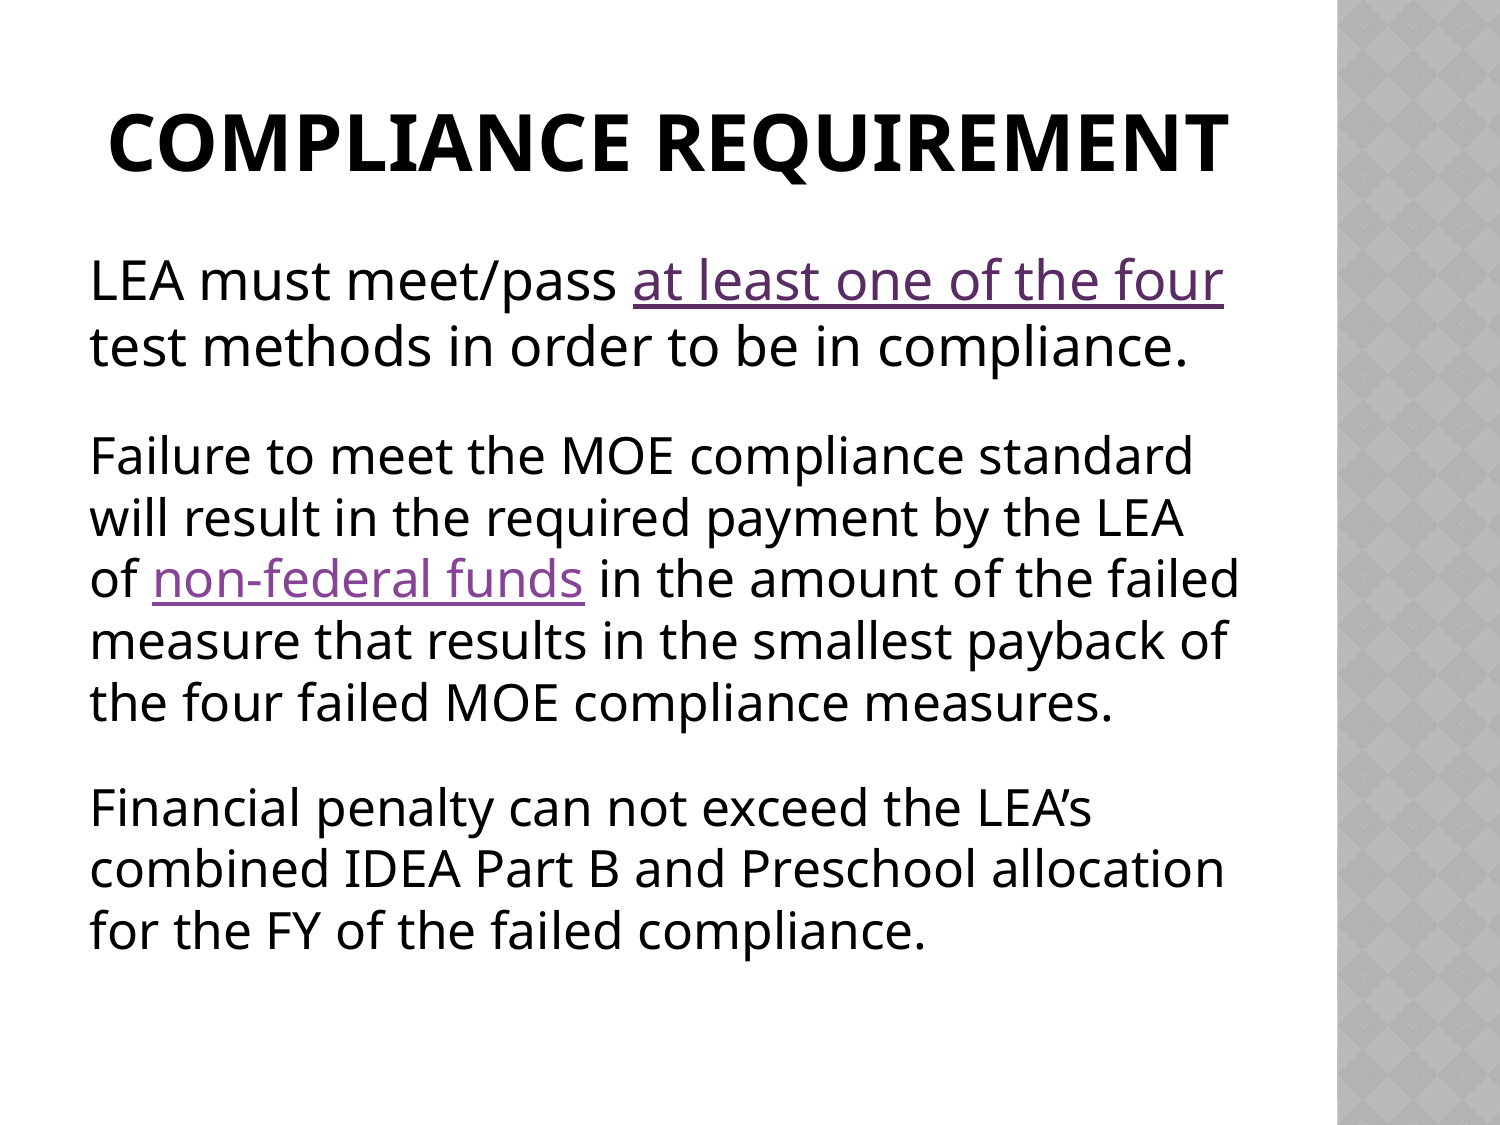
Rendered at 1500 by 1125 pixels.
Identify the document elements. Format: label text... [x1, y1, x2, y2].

title Compliance Requirement [75, 52, 1263, 188]
list LEA must meet/pass at least one of the four test methods in order to be in compliance. Failure to meet the MOE compliance standard will result in the required payment by the LEA of non-federal funds in the amount of the failed measure that results in the smallest payback of the four failed MOE compliance measures. Financial penalty can not exceed the LEA’s combined IDEA Part B and Preschool allocation for the FY of the failed compliance. [75, 237, 1263, 1025]
